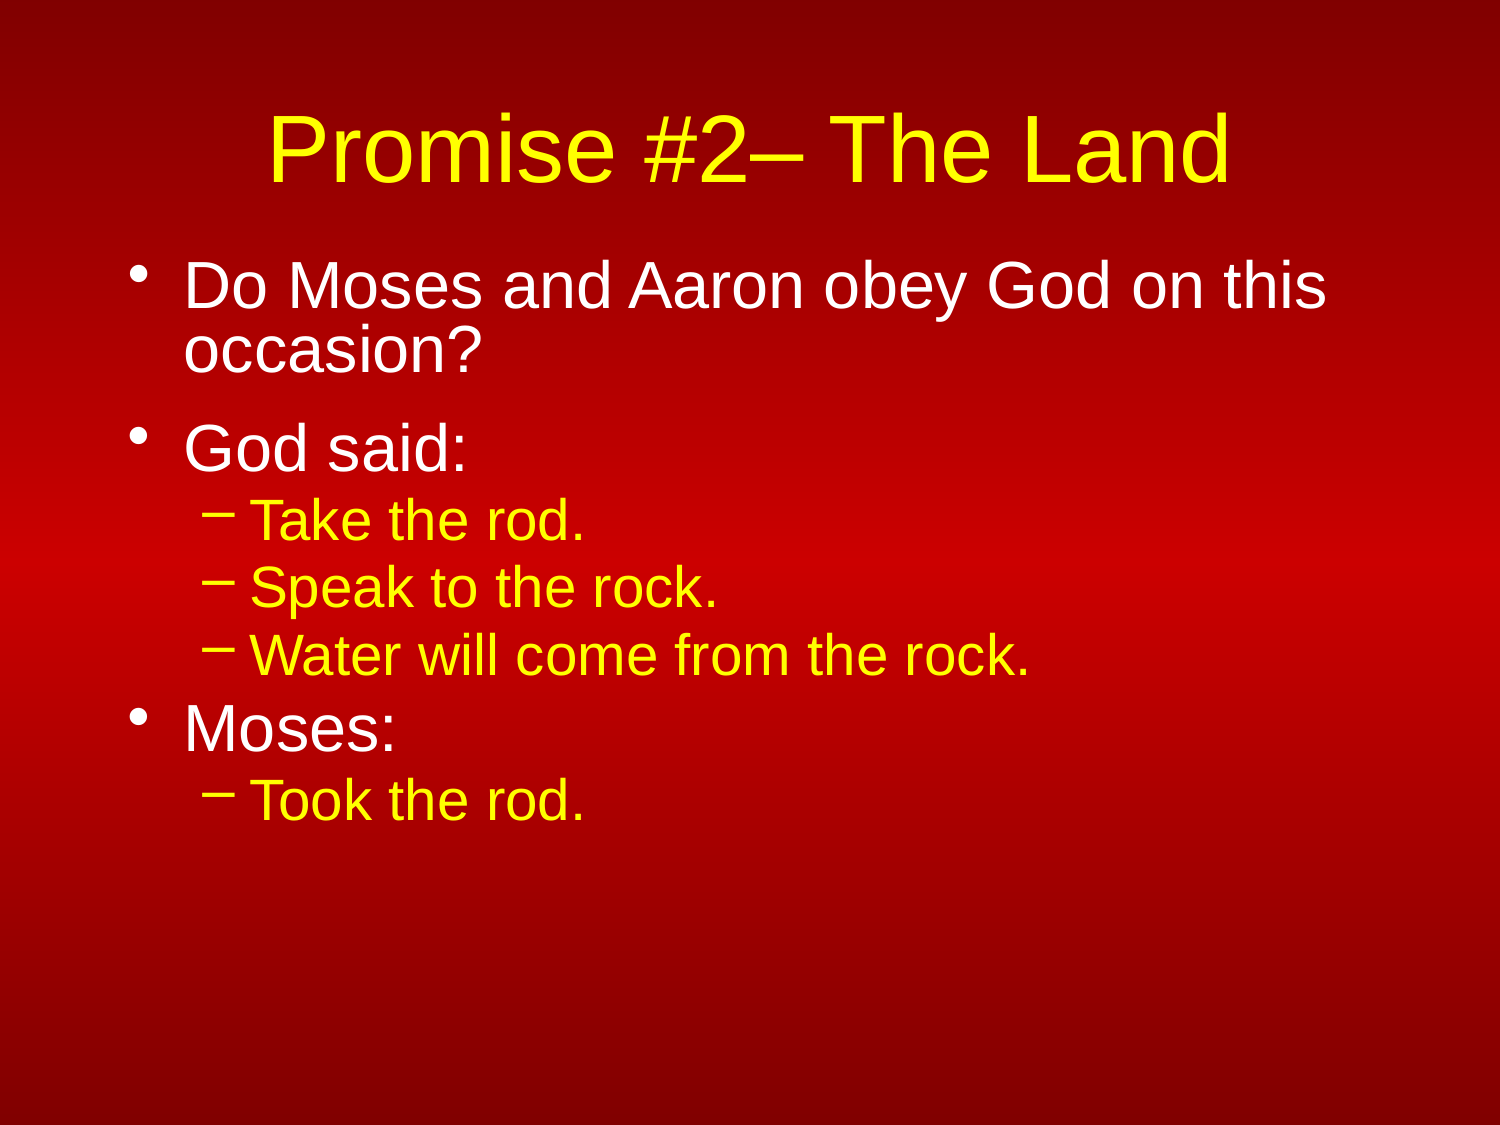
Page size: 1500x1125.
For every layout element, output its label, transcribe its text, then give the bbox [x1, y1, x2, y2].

title Promise #2– The Land [37, 50, 1463, 238]
text_box God said: Take the rod. Speak to the rock. Water will come from the rock. Moses: Took the rod. [112, 412, 1463, 1063]
list Do Moses and Aaron obey God on this occasion? [112, 249, 1438, 412]
